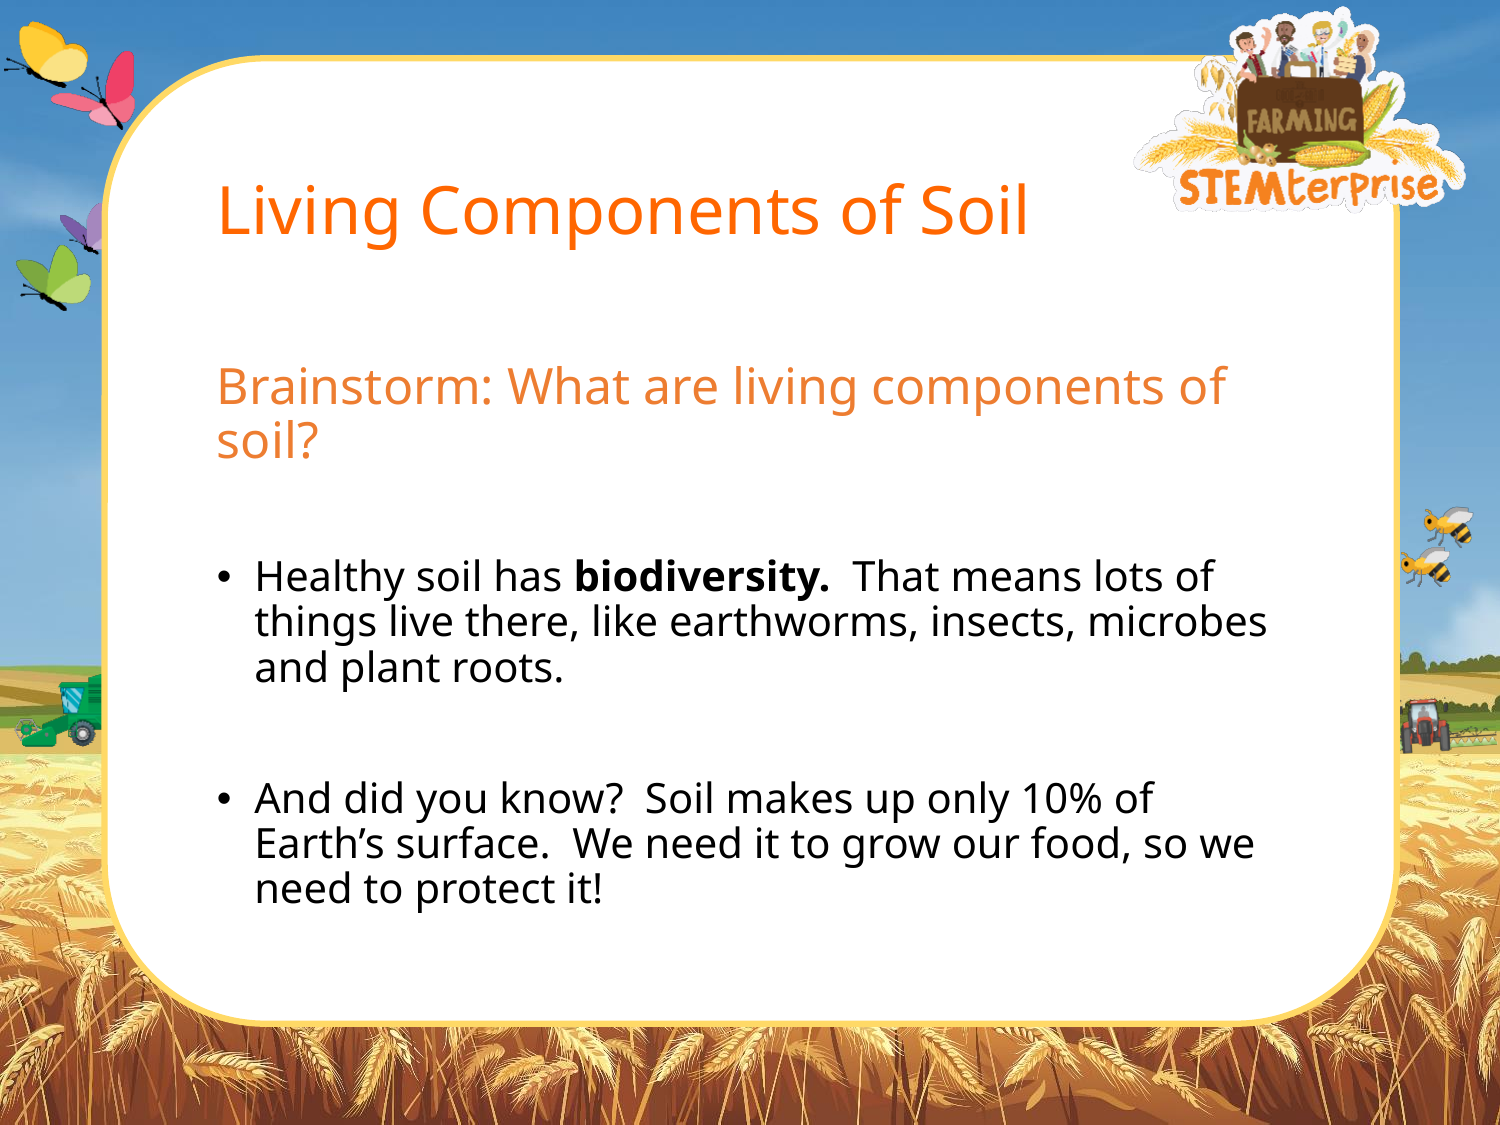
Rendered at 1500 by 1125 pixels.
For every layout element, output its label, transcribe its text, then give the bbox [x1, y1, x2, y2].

text_box Brainstorm: What are living components of soil? Healthy soil has biodiversity. That means lots of things live there, like earthworms, insects, microbes and plant roots. And did you know? Soil makes up only 10% of Earth’s surface. We need it to grow our food, so we need to protect it! [201, 353, 1298, 1022]
title Living Components of Soil [201, 149, 1178, 278]
picture [0, 0, 1500, 1125]
